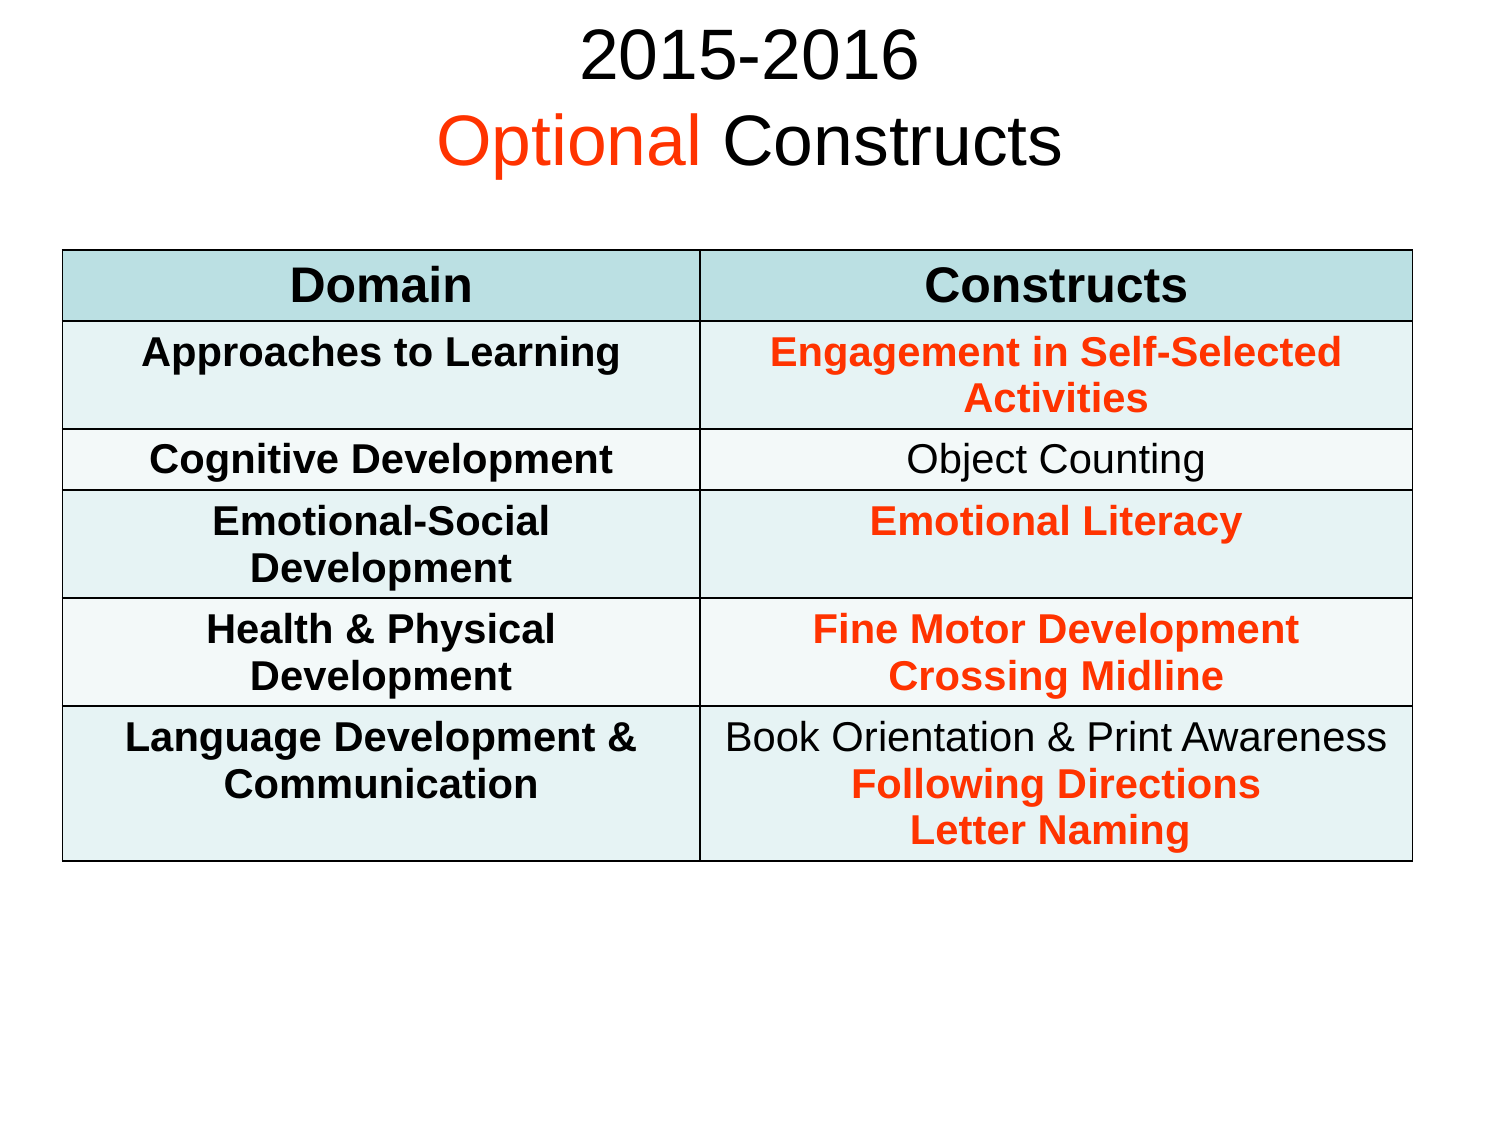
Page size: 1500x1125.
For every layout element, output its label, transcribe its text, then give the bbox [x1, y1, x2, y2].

table_header Domain [63, 251, 699, 320]
table_cell Health & Physical Development [63, 599, 699, 705]
table_cell Emotional Literacy [701, 491, 1412, 597]
table_cell Approaches to Learning [63, 322, 699, 428]
table_cell Book Orientation & Print Awareness Following Directions Letter Naming [701, 707, 1412, 860]
table_cell Fine Motor Development Crossing Midline [701, 599, 1412, 705]
table_cell Object Counting [701, 430, 1412, 489]
title 2015-2016 Optional Constructs [75, 0, 1425, 188]
table_header Constructs [701, 251, 1412, 320]
table_cell Engagement in Self-Selected Activities [701, 322, 1412, 428]
table_cell Cognitive Development [63, 430, 699, 489]
table_cell Emotional-Social Development [63, 491, 699, 597]
table_cell Language Development & Communication [63, 707, 699, 860]
